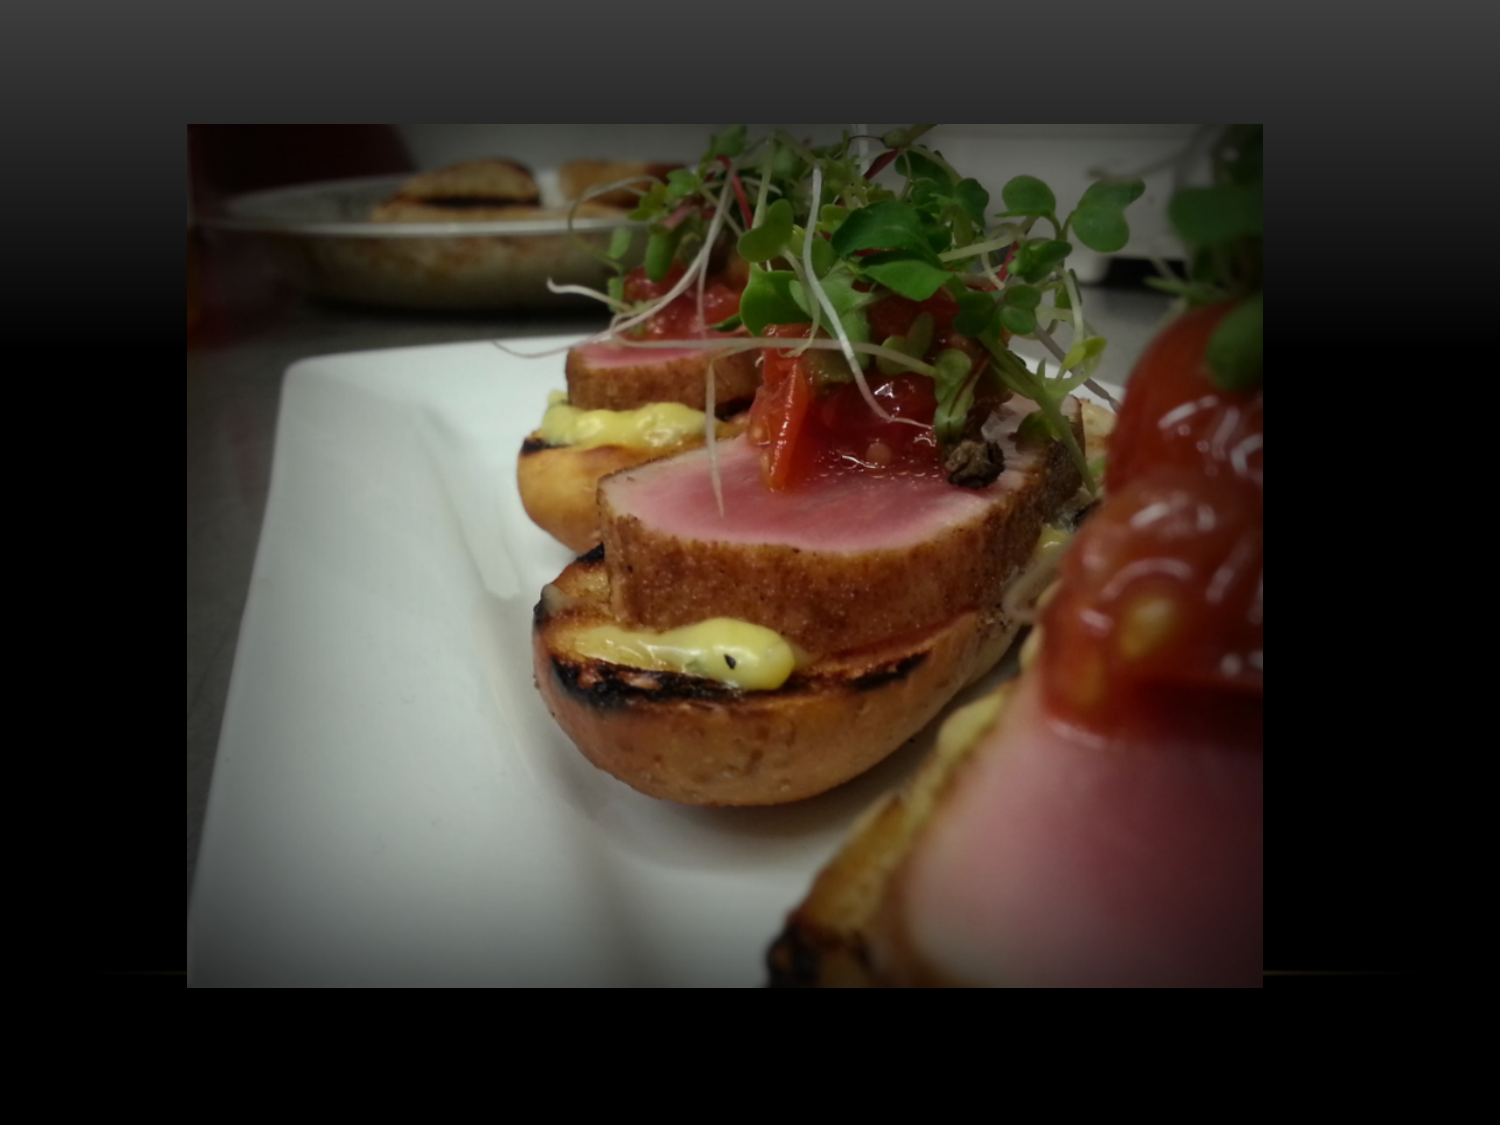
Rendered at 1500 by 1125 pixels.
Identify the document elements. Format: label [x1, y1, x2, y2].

picture [0, 0, 1500, 1125]
list [187, 124, 1263, 988]
